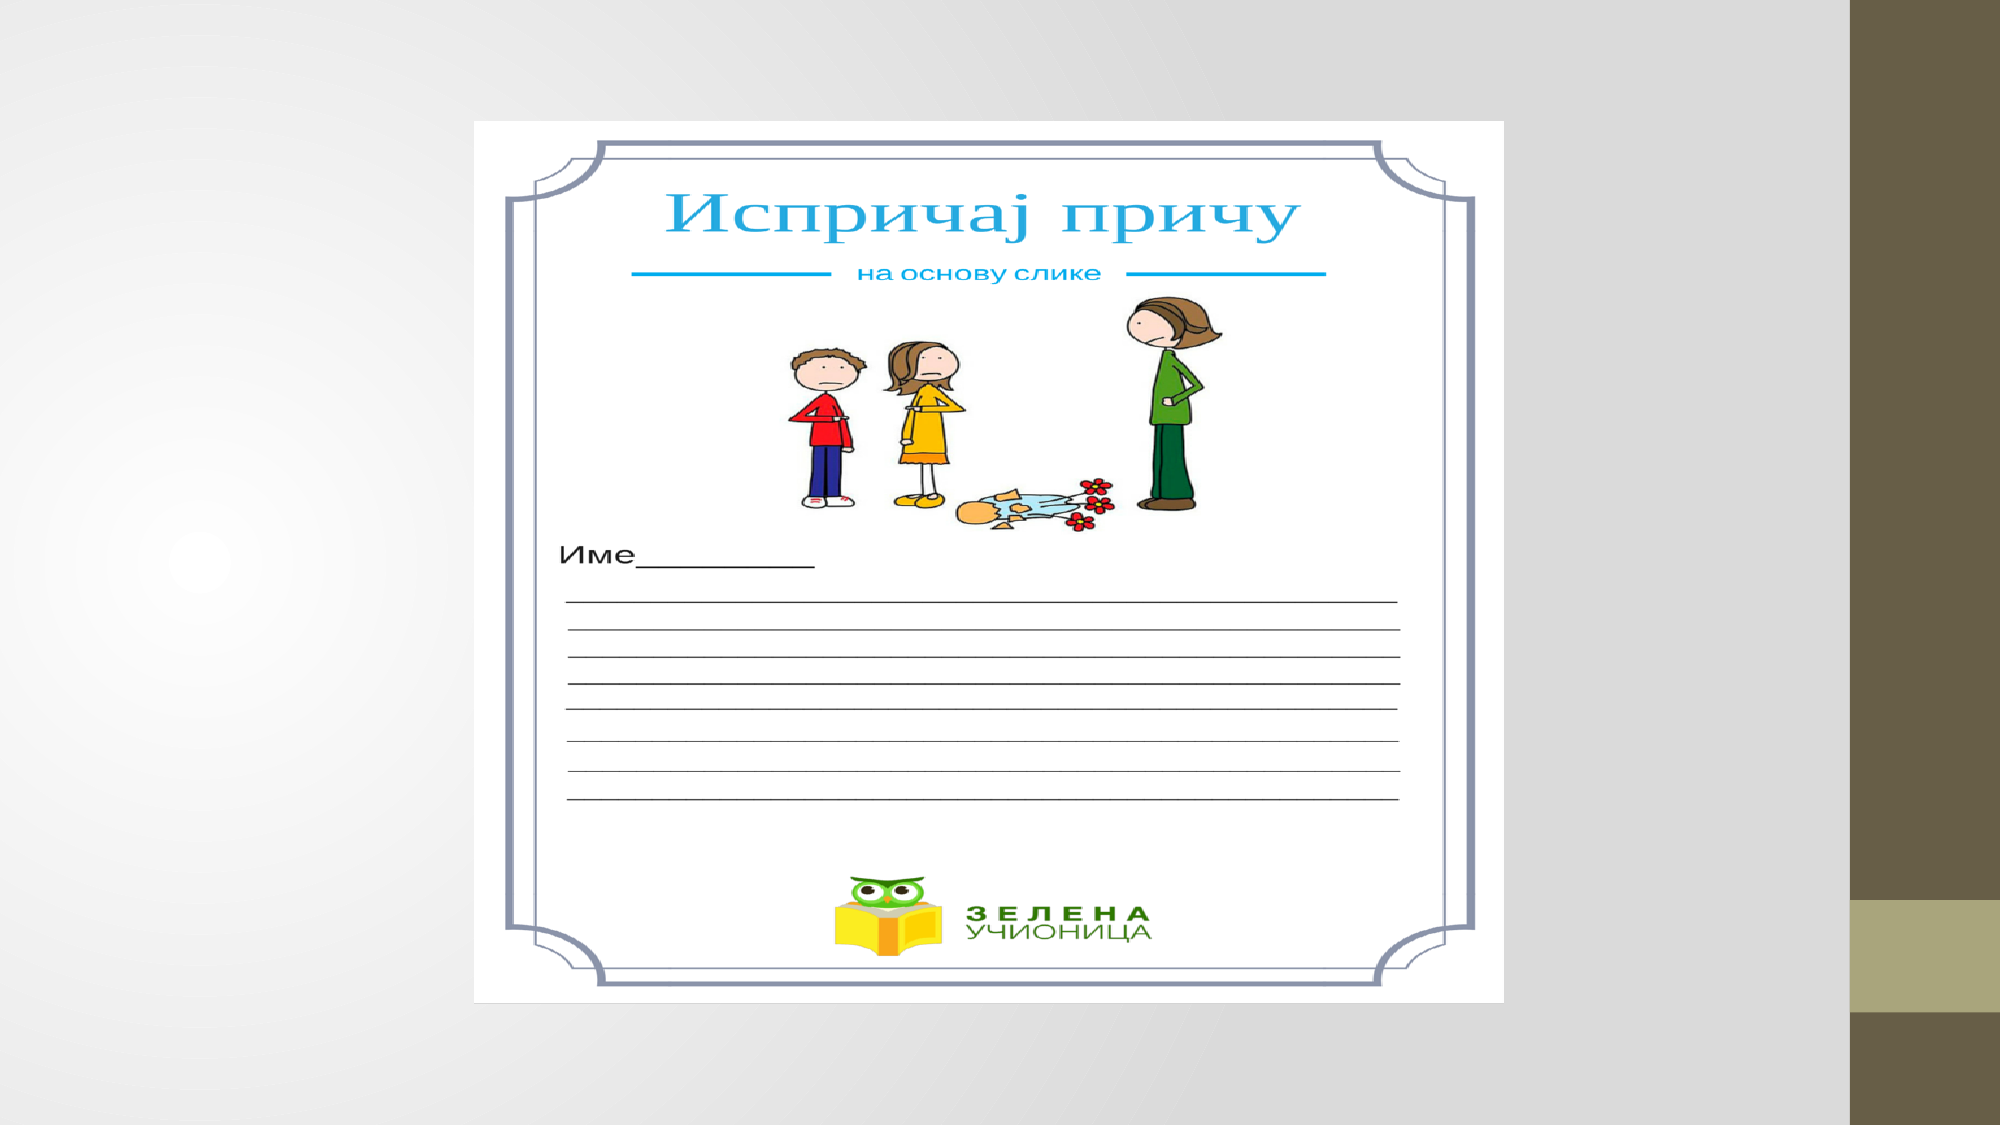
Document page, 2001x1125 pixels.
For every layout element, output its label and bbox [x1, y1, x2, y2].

list [474, 120, 1505, 1005]
